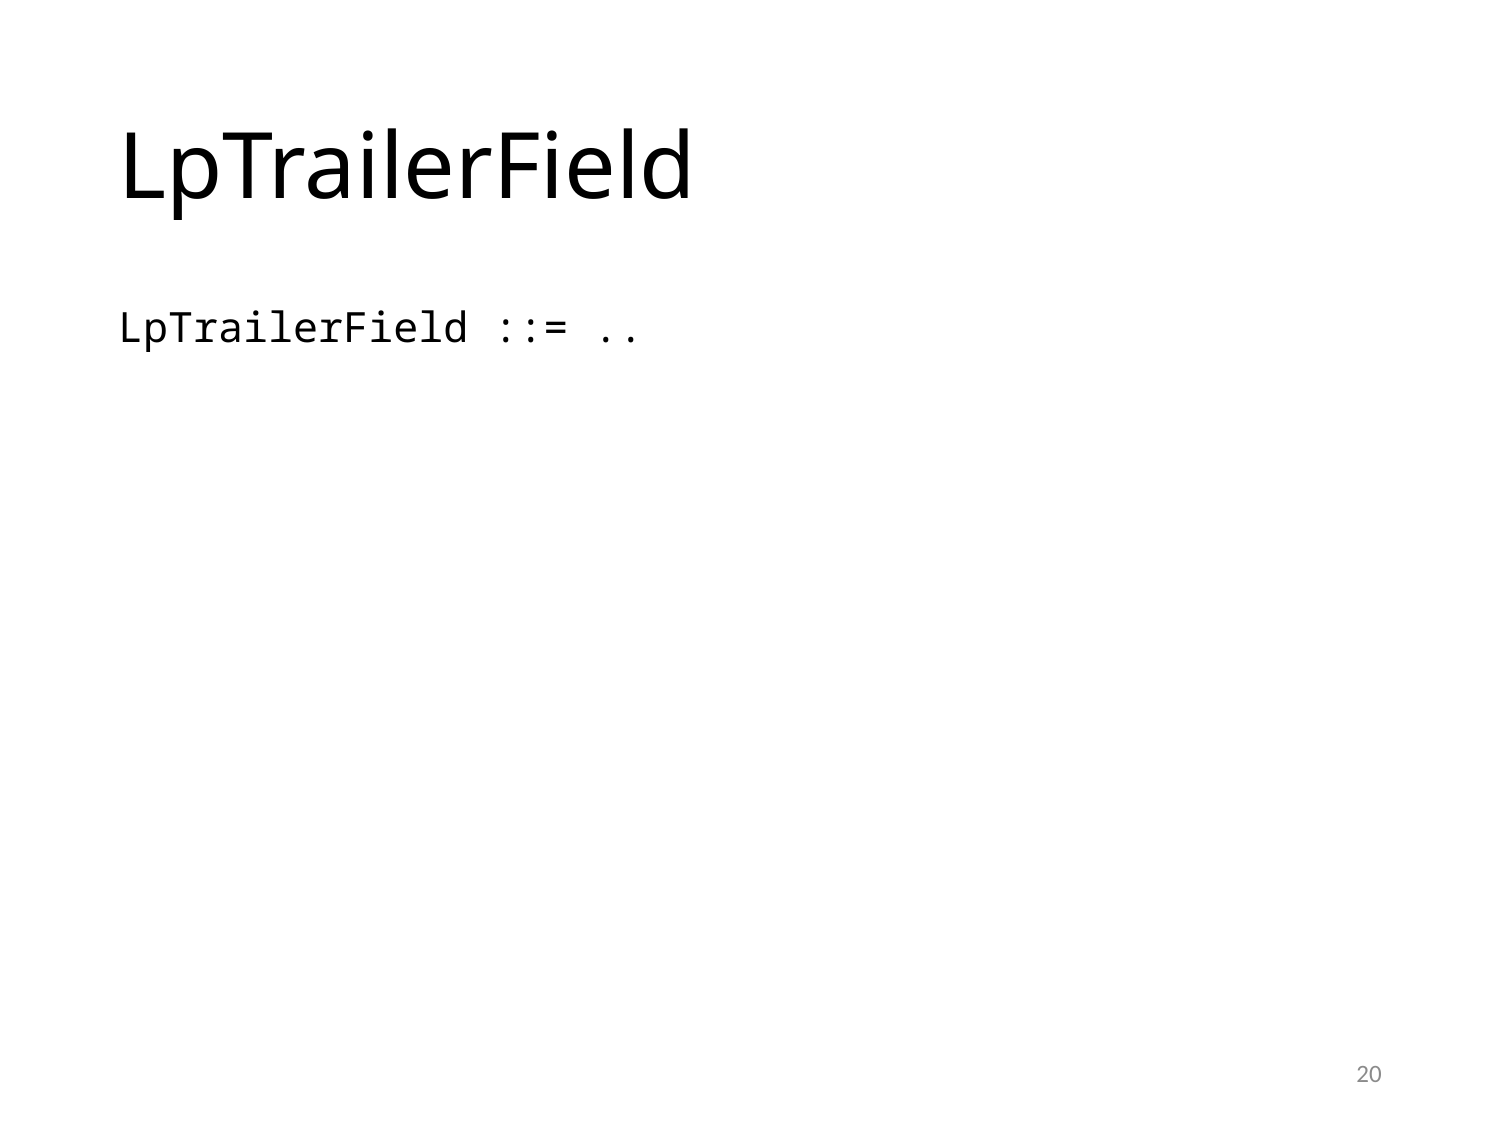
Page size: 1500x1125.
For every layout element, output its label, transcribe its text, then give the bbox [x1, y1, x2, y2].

title LpTrailerField [103, 59, 1397, 278]
list LpTrailerField ::= .. [103, 299, 1397, 1014]
slide_number 20 [1059, 1042, 1397, 1103]
